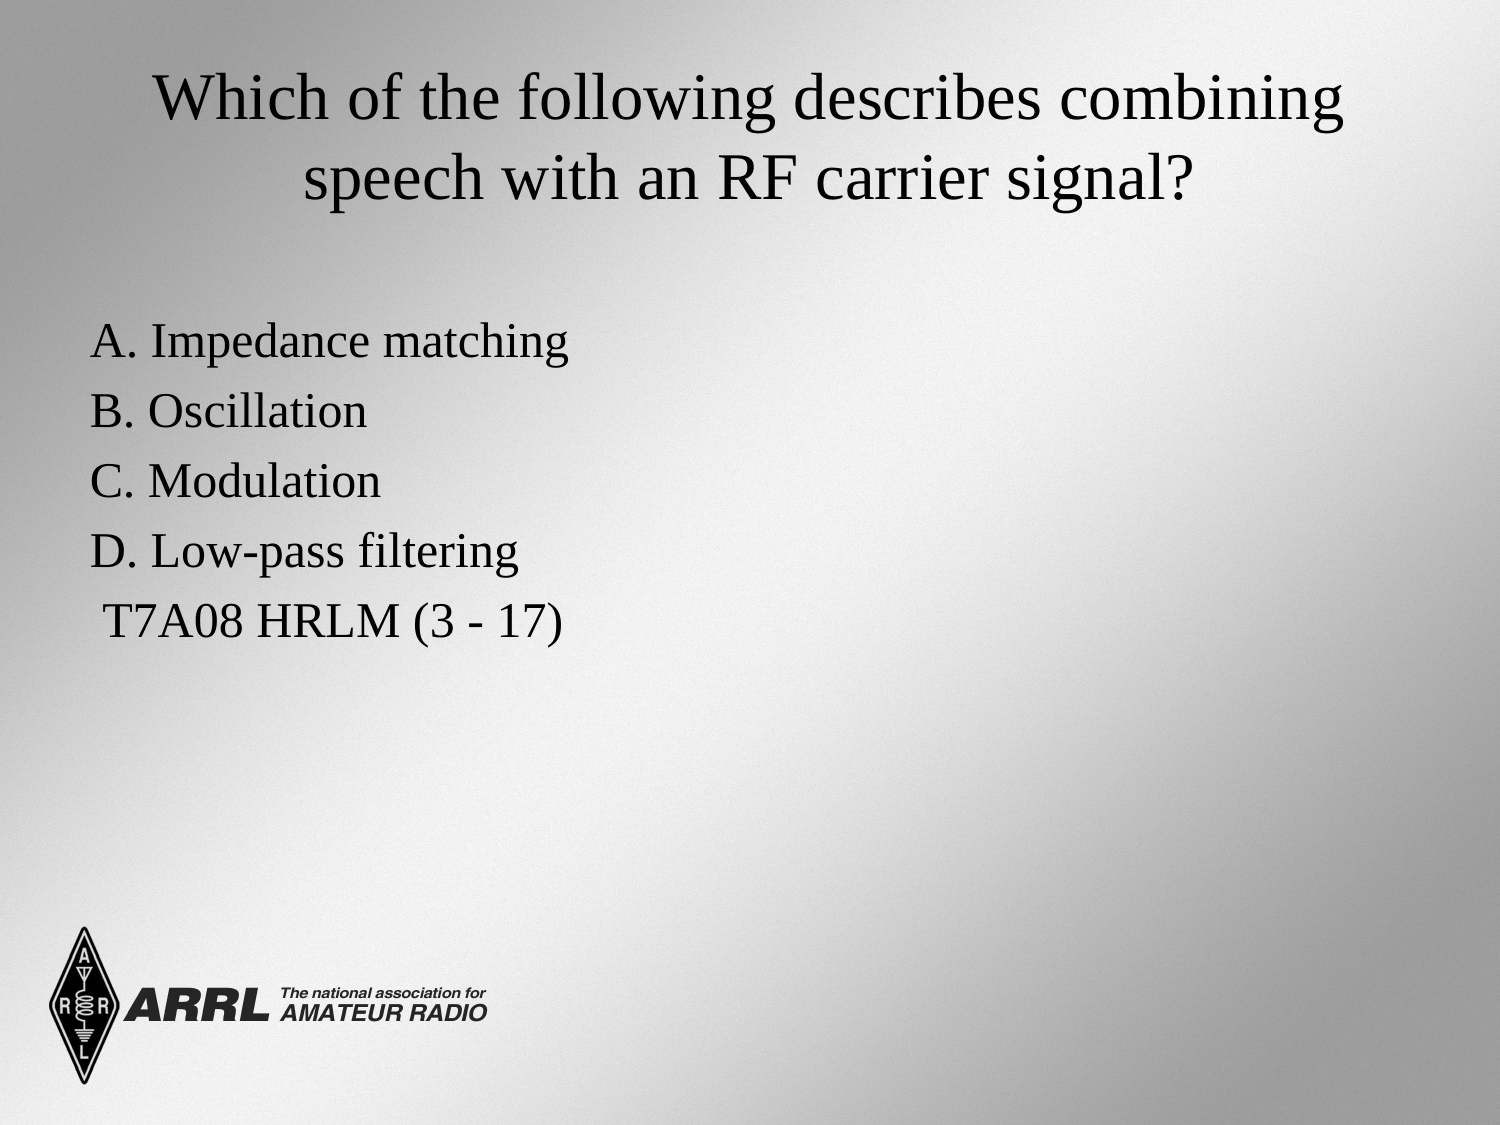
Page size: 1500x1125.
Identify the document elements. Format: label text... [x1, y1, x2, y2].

title Which of the following describes combining speech with an RF carrier signal? [75, 45, 1425, 233]
list A. Impedance matching B. Oscillation C. Modulation D. Low-pass filtering T7A08 HRLM (3 - 17) [75, 299, 1425, 1005]
picture [0, 0, 1500, 1125]
